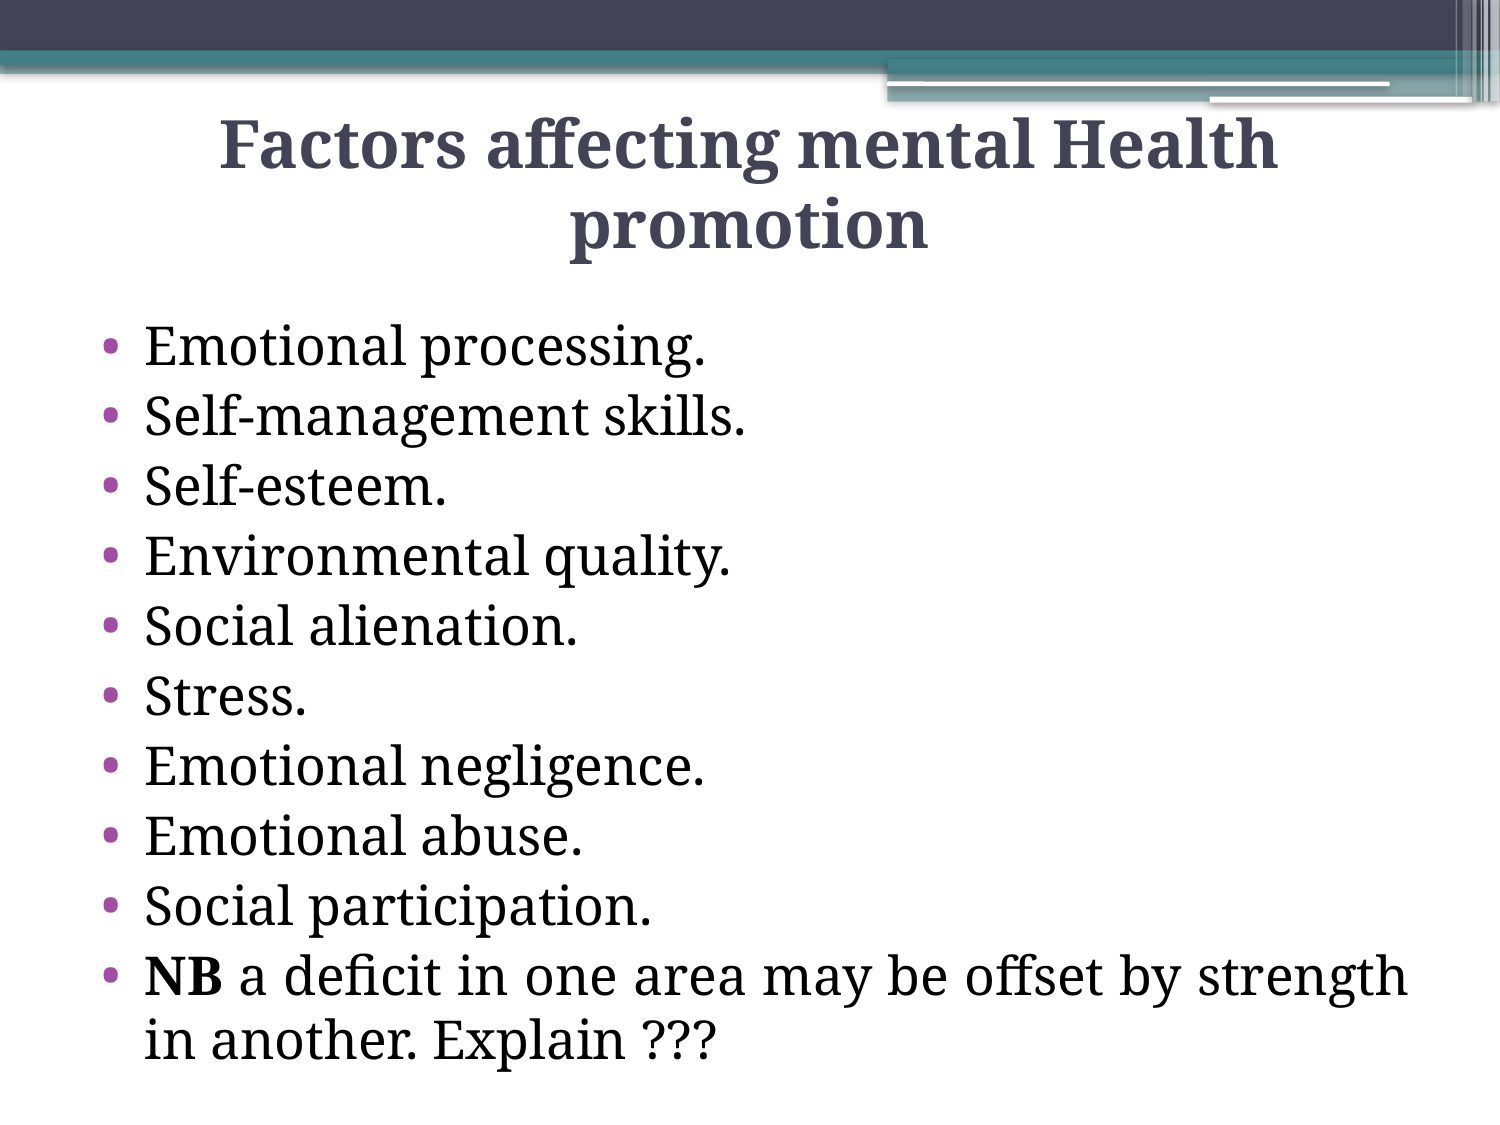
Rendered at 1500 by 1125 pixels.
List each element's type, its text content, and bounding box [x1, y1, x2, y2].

title Factors affecting mental Health promotion [75, 93, 1425, 270]
list Emotional processing. Self-management skills. Self-esteem. Environmental quality. Social alienation. Stress. Emotional negligence. Emotional abuse. Social participation. NB a deficit in one area may be offset by strength in another. Explain ??? [75, 304, 1425, 1079]
